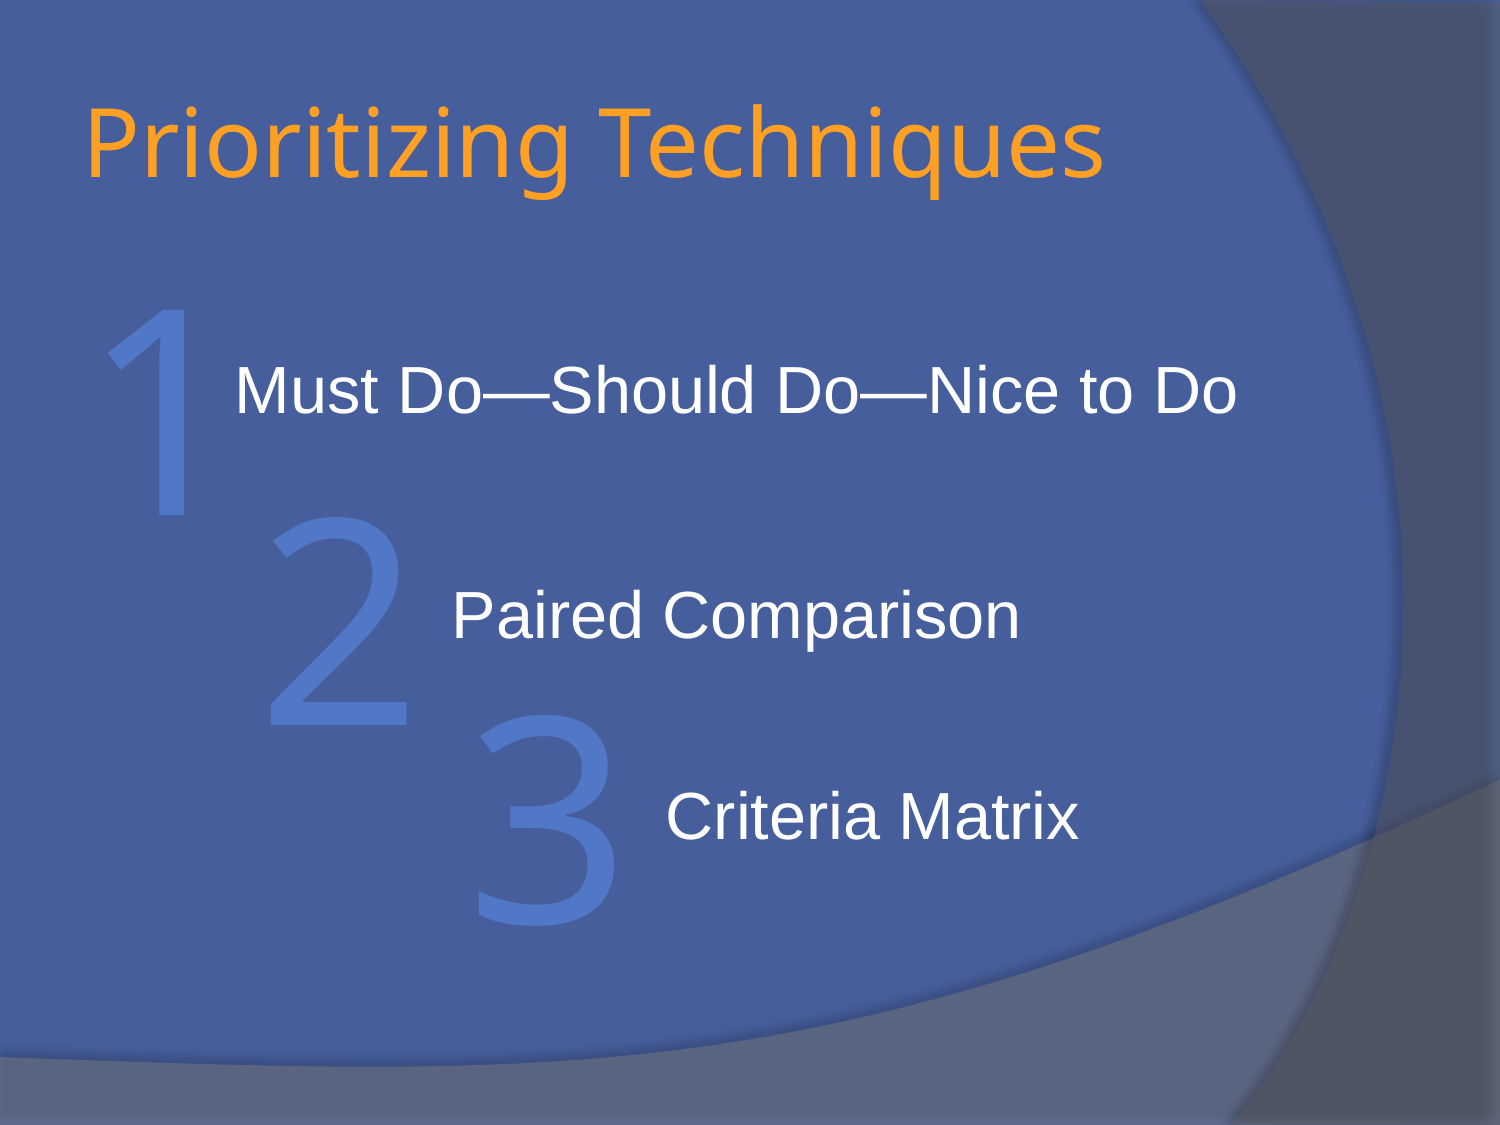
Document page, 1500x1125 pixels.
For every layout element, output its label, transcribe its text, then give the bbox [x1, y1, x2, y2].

text_box Must Do—Should Do—Nice to Do [770, 339, 1254, 435]
text_box Criteria Matrix [770, 765, 1096, 860]
title Prioritizing Techniques [75, 45, 1301, 233]
text_box Paired Comparison [770, 564, 1038, 660]
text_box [74, 293, 760, 1021]
